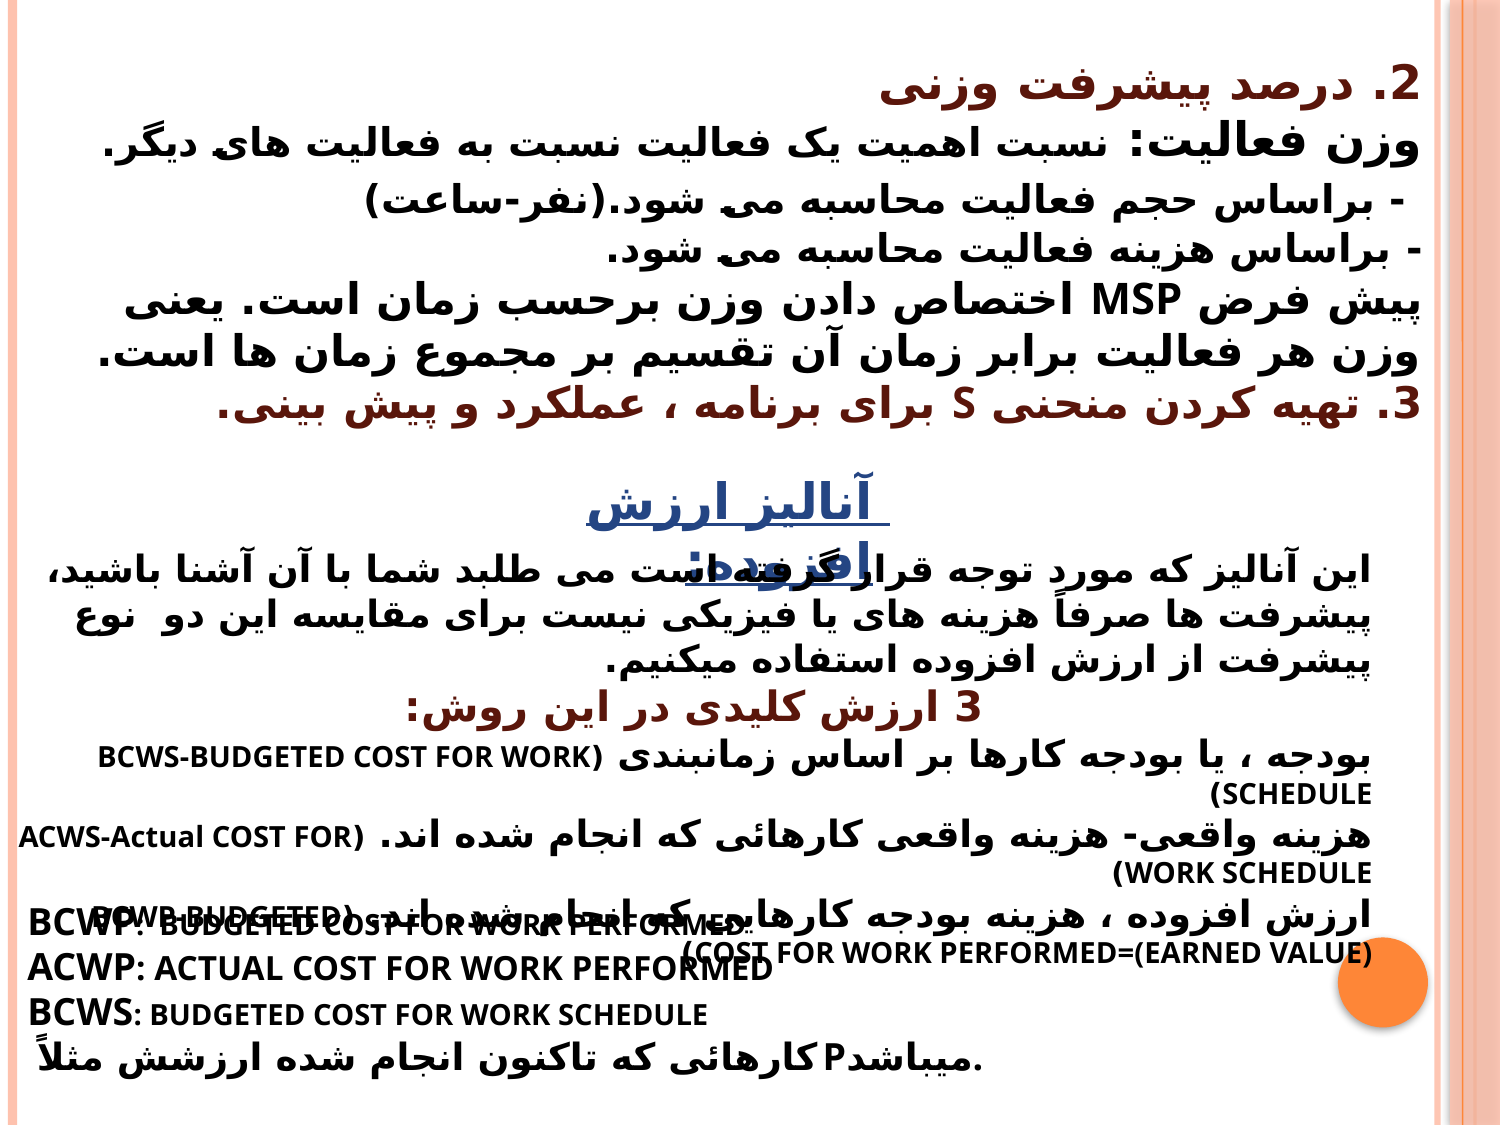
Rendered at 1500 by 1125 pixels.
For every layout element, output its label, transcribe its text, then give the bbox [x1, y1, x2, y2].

text_box آنالیز ارزش افزوده: [499, 462, 888, 537]
text_box BCWP: BUDGETED COST FOR WORK PERFORMED ACWP: Actual COST FOR WORK PERFORMED BCWS: BUDGETED COST FOR WORK SCHEDULE کارهائی که تاکنون انجام شده ارزشش مثلاًPمیباشد. [12, 862, 1275, 1125]
title 2. درصد پیشرفت وزنی وزن فعالیت: نسبت اهمیت یک فعالیت نسبت به فعالیت های دیگر. - براساس حجم فعالیت محاسبه می شود.(نفر-ساعت) - براساس هزینه فعالیت محاسبه می شود. پیش فرض MSP اختصاص دادن وزن برحسب زمان است. یعنی وزن هر فعالیت برابر زمان آن تقسیم بر مجموع زمان ها است. 3. تهیه کردن منحنی S برای برنامه ، عملکرد و پیش بینی. [37, 45, 1438, 500]
text_box این آنالیز که مورد توجه قرار گرفته است می طلبد شما با آن آشنا باشید، پیشرفت ها صرفاً هزینه های یا فیزیکی نیست برای مقایسه این دو نوع پیشرفت از ارزش افزوده استفاده میکنیم. 3 ارزش کلیدی در این روش: بودجه ، یا بودجه کارها بر اساس زمانبندی (BCWS-BUDGETED COST FOR WORK SCHEDULE) هزینه واقعی- هزینه واقعی کارهائی که انجام شده اند. (ACWS-Actual COST FOR WORK SCHEDULE) ارزش افزوده ، هزینه بودجه کارهایی که انجام شده اند. (BCWP-BUDGETED COST FOR WORK PERFORMED=(EARNED VALUE)) [0, 537, 1388, 1023]
